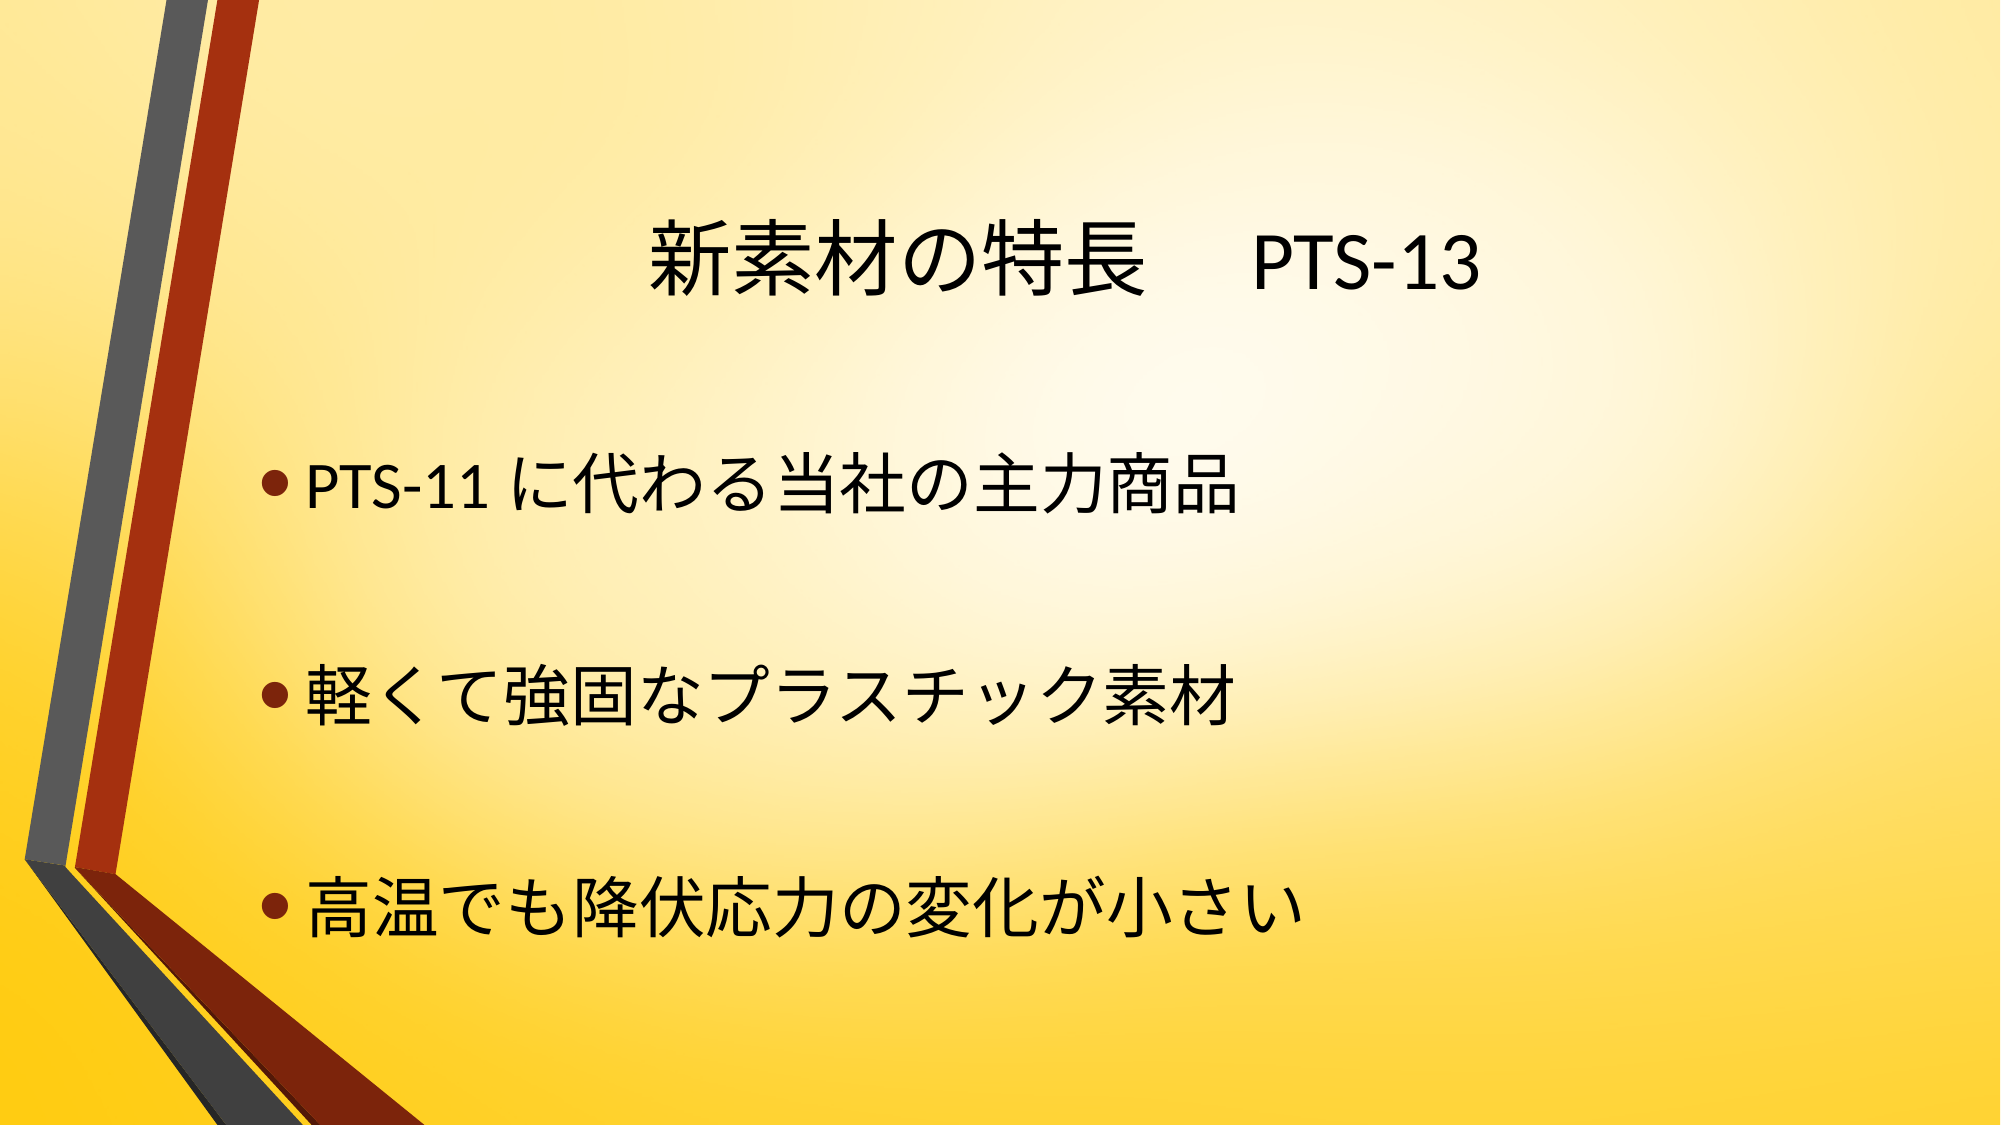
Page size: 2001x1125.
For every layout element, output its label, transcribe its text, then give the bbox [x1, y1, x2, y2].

title 新素材の特長 PTS-13 [243, 112, 1887, 400]
list PTS-11に代わる当社の主力商品 軽くて強固なプラスチック素材 高温でも降伏応力の変化が小さい [243, 437, 1887, 950]
